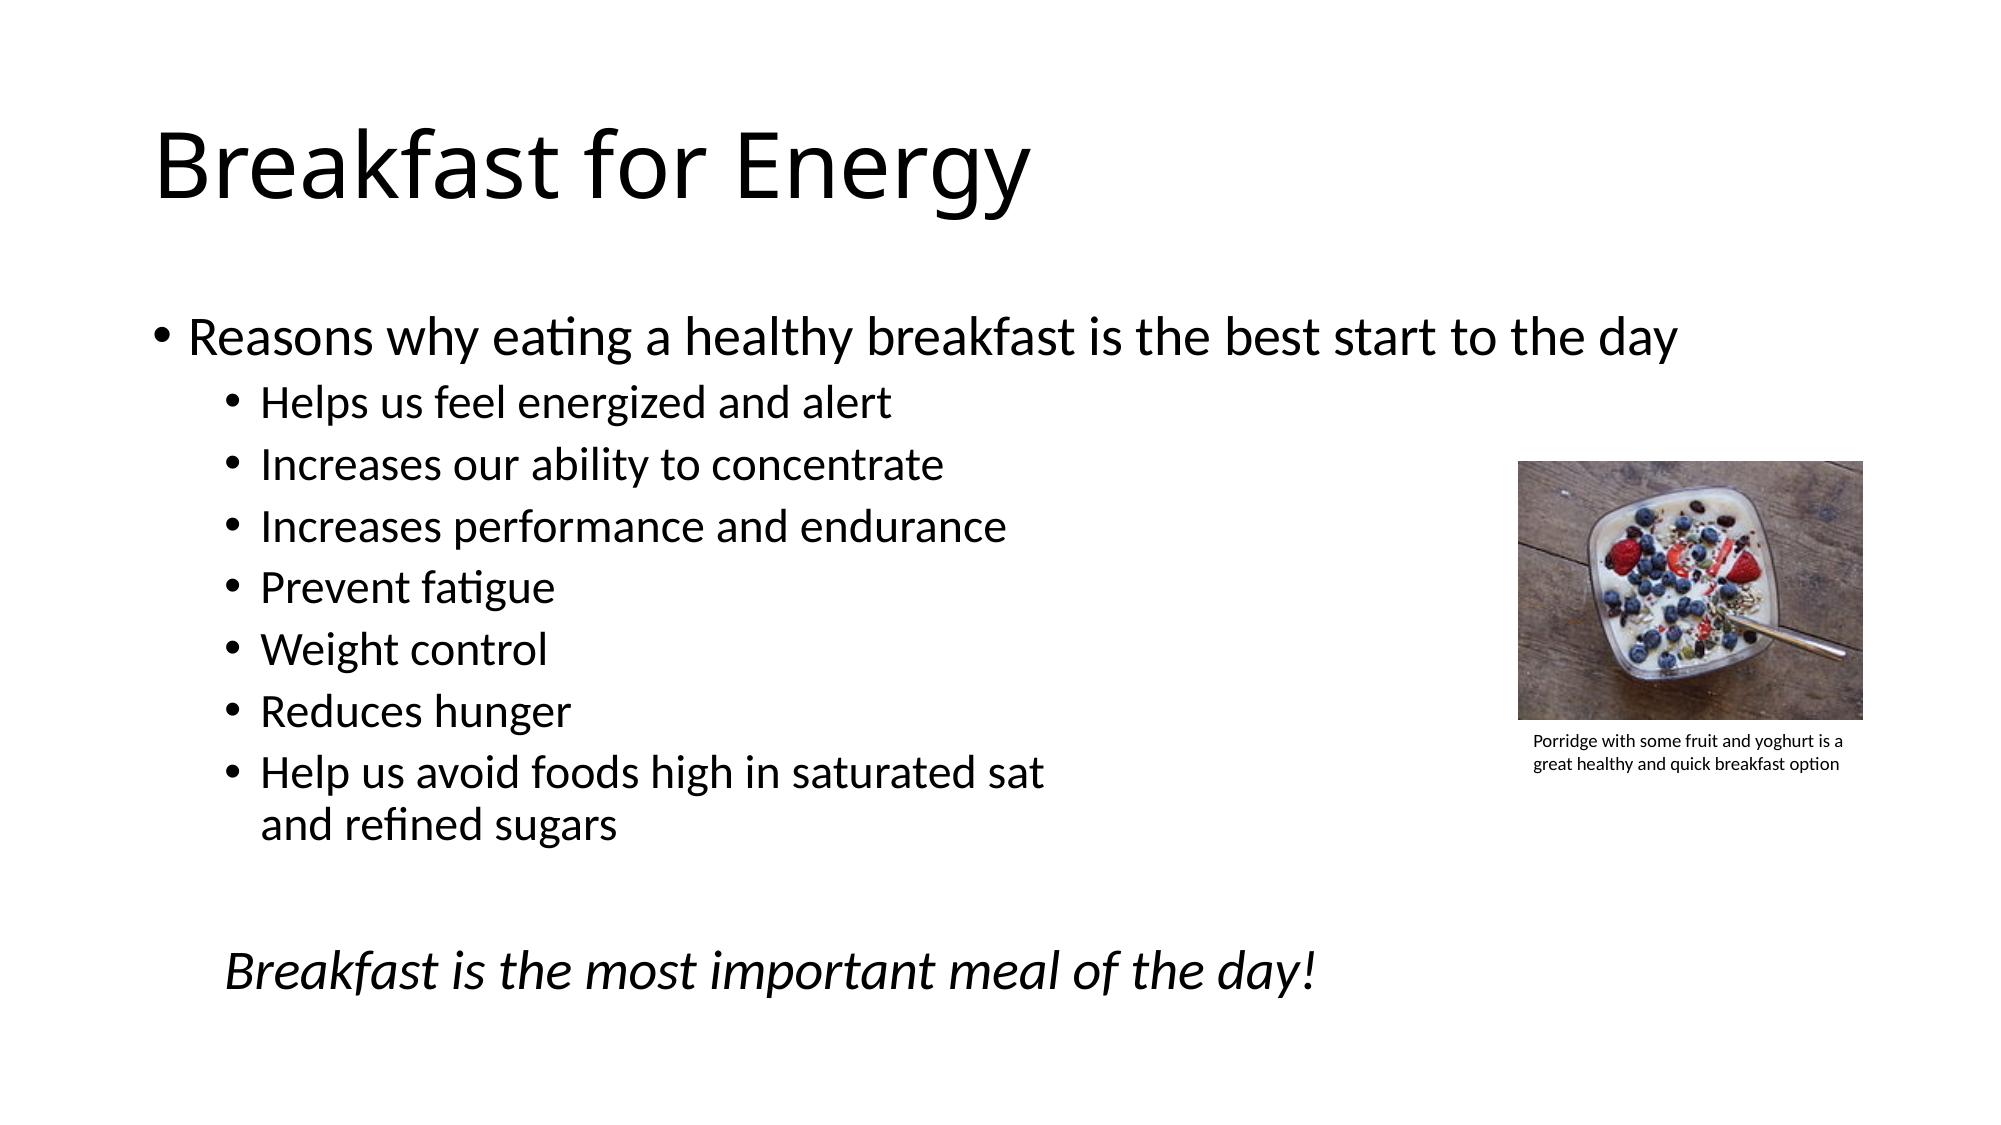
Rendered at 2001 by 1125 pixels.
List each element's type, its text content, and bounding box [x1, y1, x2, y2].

list Reasons why eating a healthy breakfast is the best start to the day Helps us feel energized and alert Increases our ability to concentrate Increases performance and endurance Prevent fatigue Weight control Reduces hunger Help us avoid foods high in saturated sat and refined sugars Breakfast is the most important meal of the day! [137, 299, 1863, 1014]
picture [1518, 461, 1863, 720]
title Breakfast for Energy [137, 59, 1863, 278]
text_box Porridge with some fruit and yoghurt is a great healthy and quick breakfast option [1518, 721, 1863, 804]
